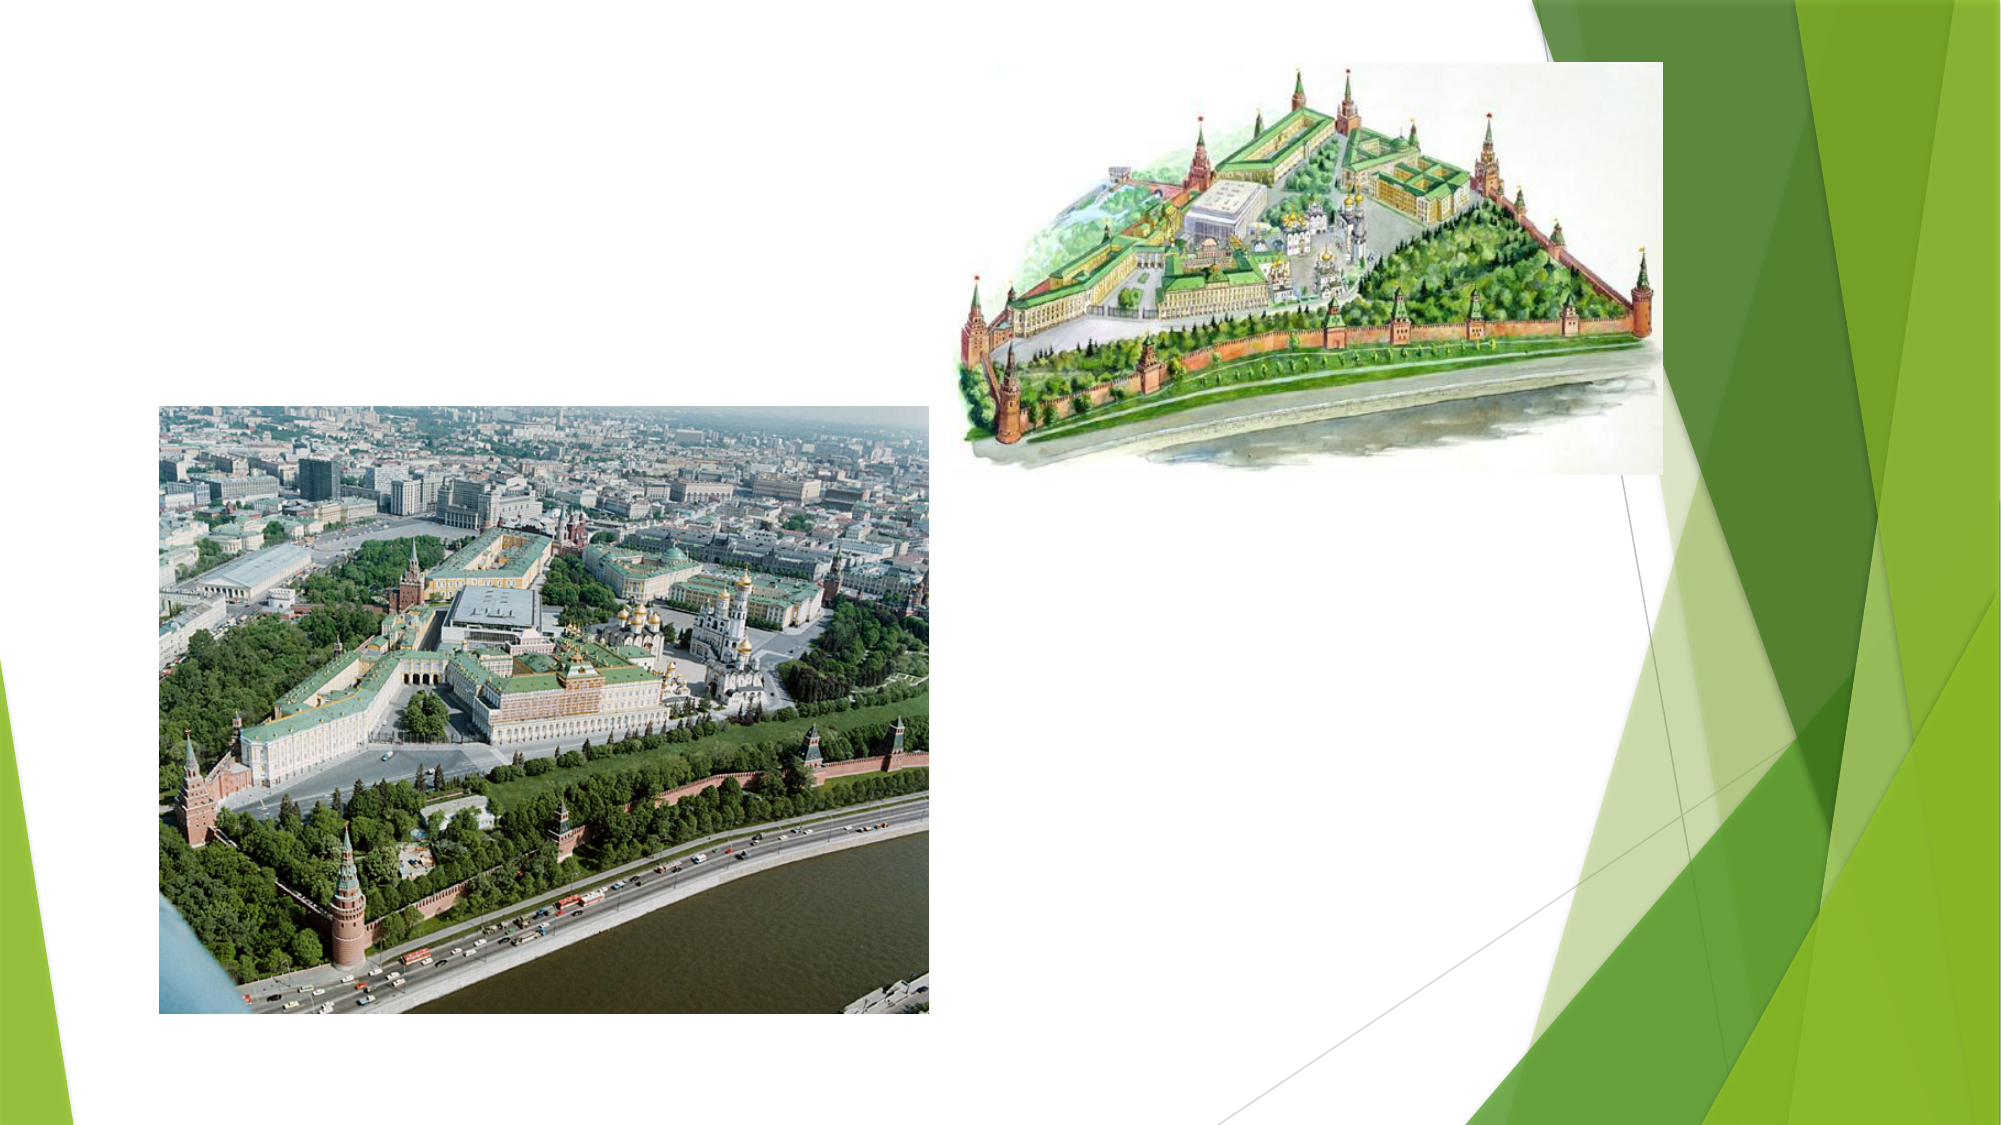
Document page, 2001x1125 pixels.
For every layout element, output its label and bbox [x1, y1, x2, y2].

picture [949, 61, 1664, 475]
picture [158, 406, 929, 1014]
